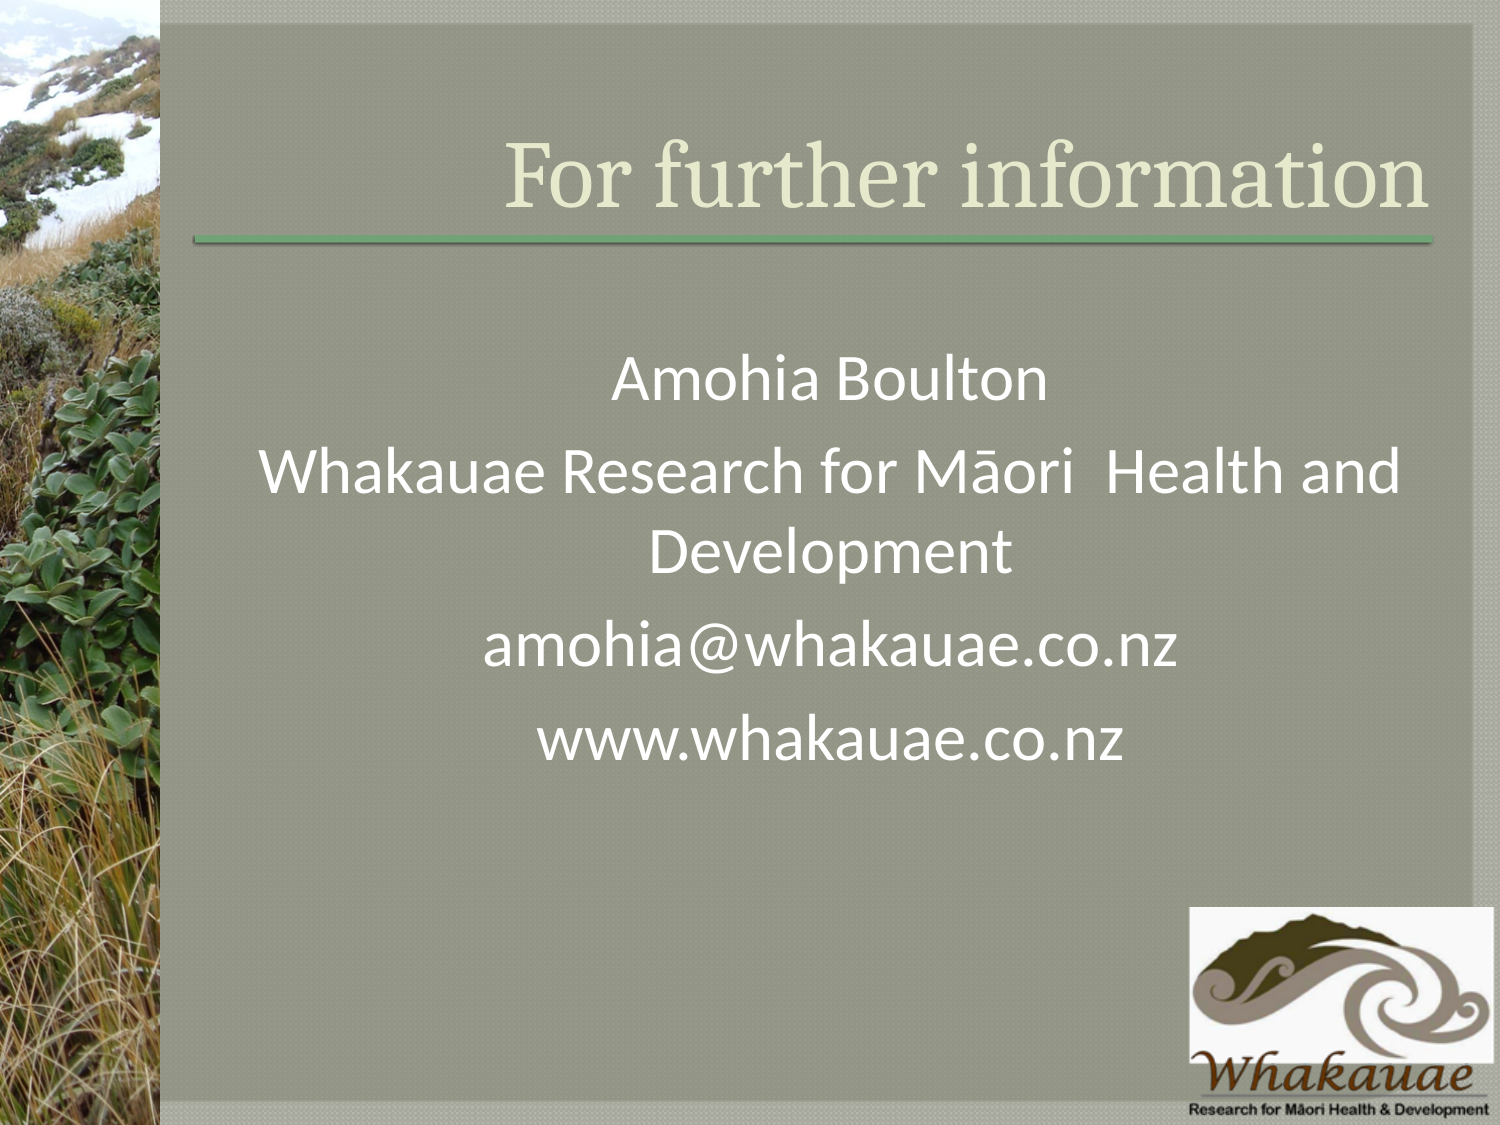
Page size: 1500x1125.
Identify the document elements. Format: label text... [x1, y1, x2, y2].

picture [1179, 907, 1500, 1125]
title For further information [180, 46, 1447, 234]
picture [0, 0, 160, 1125]
list Amohia Boulton Whakauae Research for Māori Health and Development amohia@whakauae.co.nz www.whakauae.co.nz [162, 326, 1500, 963]
